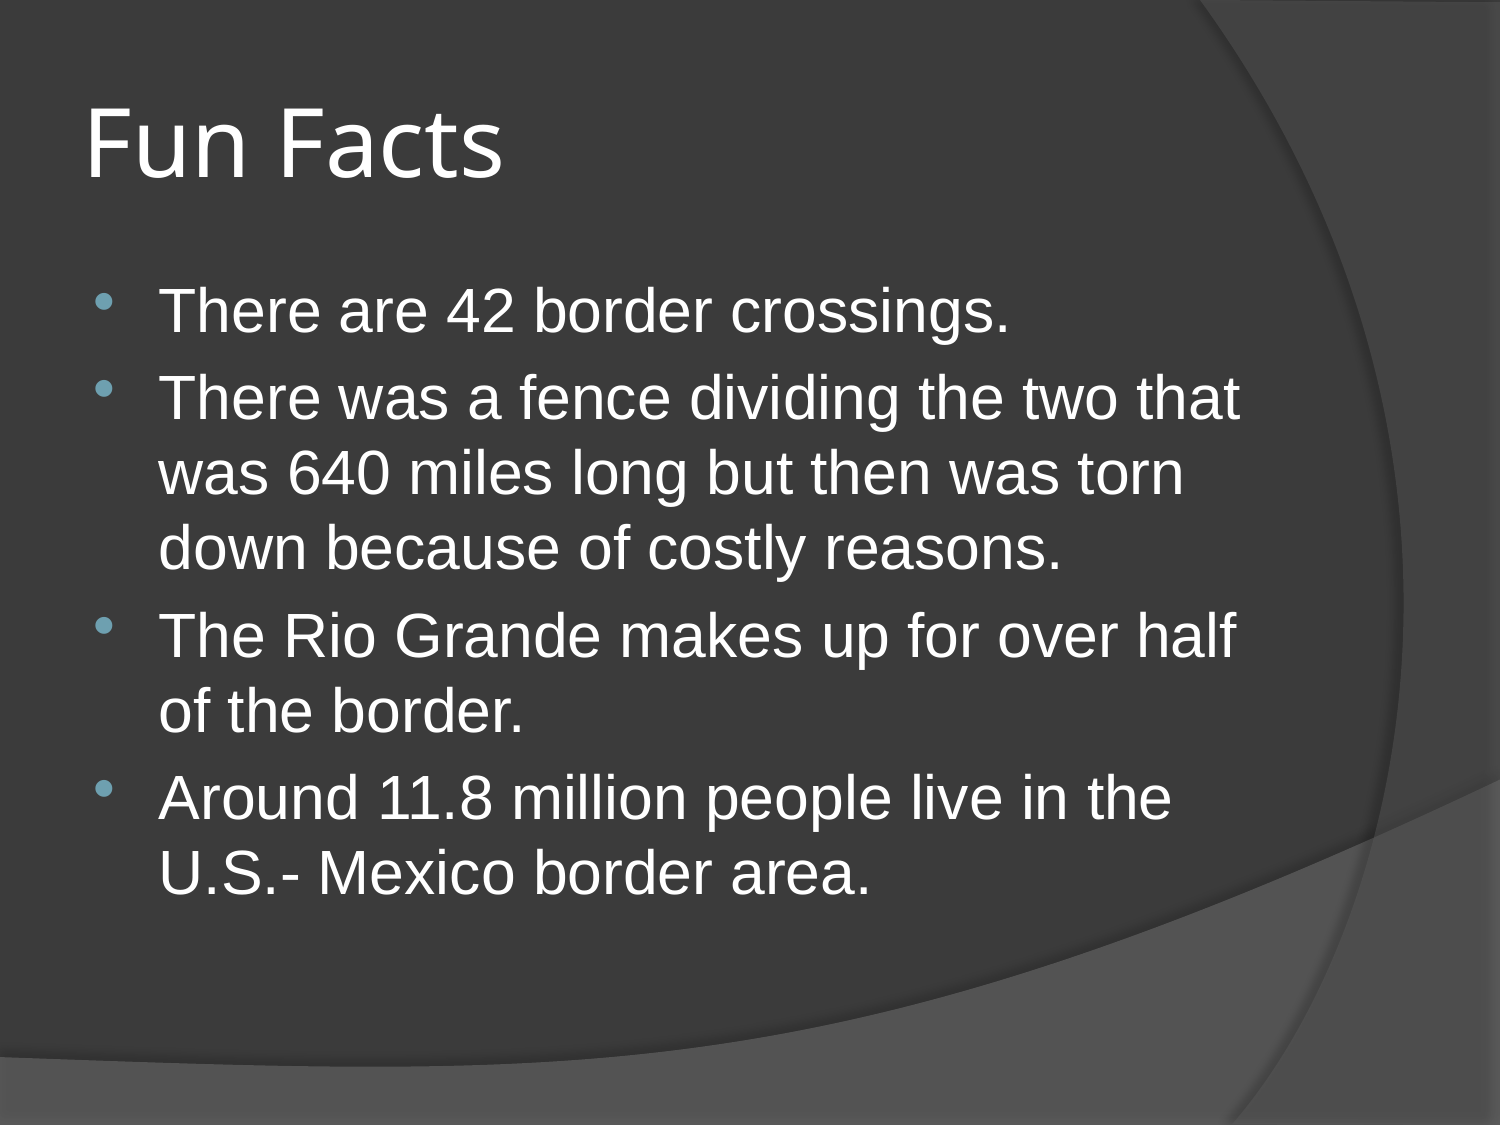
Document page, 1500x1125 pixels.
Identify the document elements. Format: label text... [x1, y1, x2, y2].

title Fun Facts [75, 45, 1300, 233]
list There are 42 border crossings. There was a fence dividing the two that was 640 miles long but then was torn down because of costly reasons. The Rio Grande makes up for over half of the border. Around 11.8 million people live in the U.S.- Mexico border area. [75, 262, 1300, 1005]
